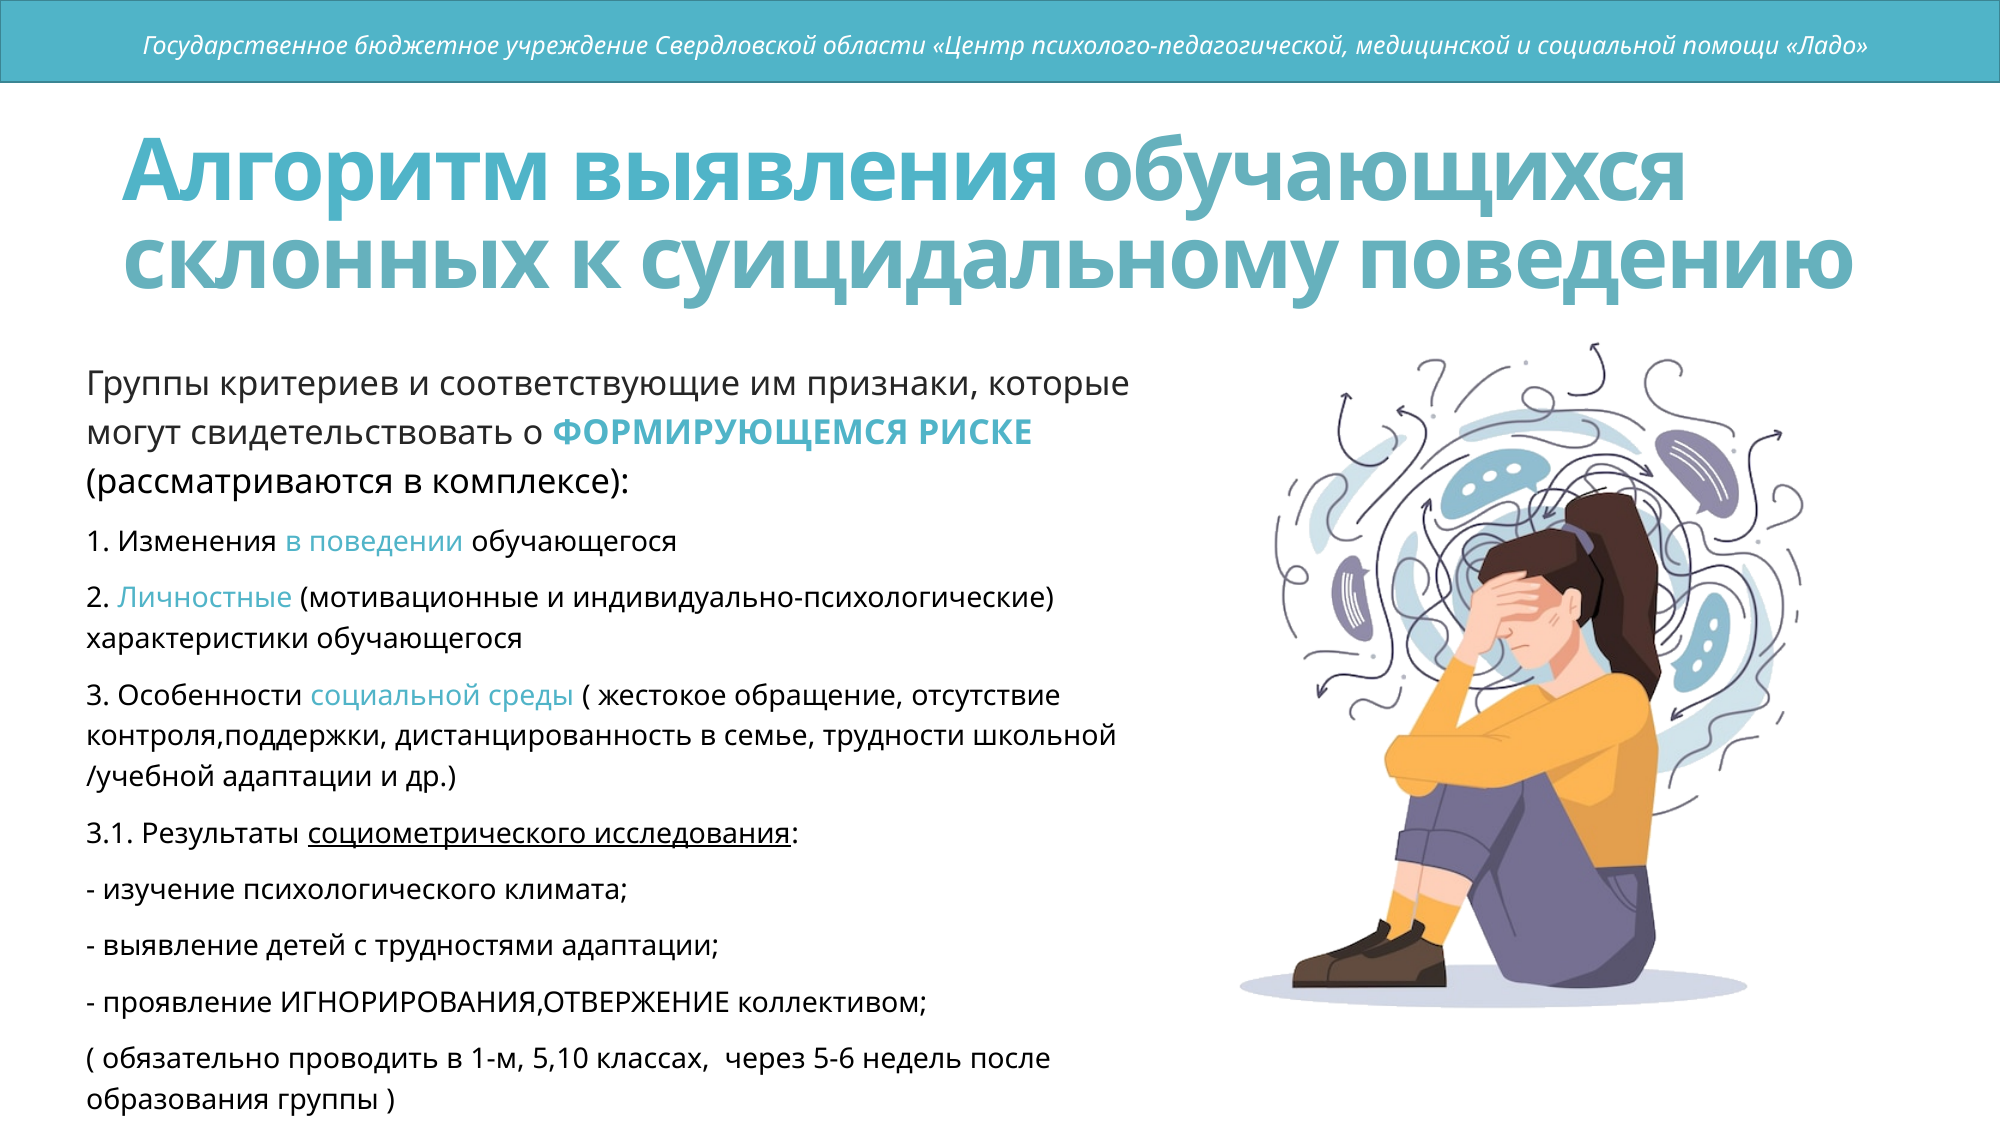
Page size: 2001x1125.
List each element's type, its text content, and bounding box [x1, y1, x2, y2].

picture [1156, 308, 1908, 1059]
title Алгоритм выявления обучающихся склонных к суицидальному поведению [107, 83, 1875, 344]
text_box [0, 0, 2000, 83]
list Группы критериев и соответствующие им признаки, которые могут свидетельствовать о ФОРМИРУЮЩЕМСЯ РИСКЕ (рассматриваются в комплексе): 1. Изменения в поведении обучающегося 2. Личностные (мотивационные и индивидуально-психологические) характеристики обучающегося 3. Особенности социальной среды ( жестокое обращение, отсутствие контроля,поддержки, дистанцированность в семье, трудности школьной /учебной адаптации и др.) 3.1. Результаты социометрического исследования: - изучение психологического климата; - выявление детей с трудностями адаптации; - проявление ИГНОРИРОВАНИЯ,ОТВЕРЖЕНИЕ коллективом; ( обязательно проводить в 1-м, 5,10 классах, через 5-6 недель после образования группы ) [55, 344, 1216, 1125]
